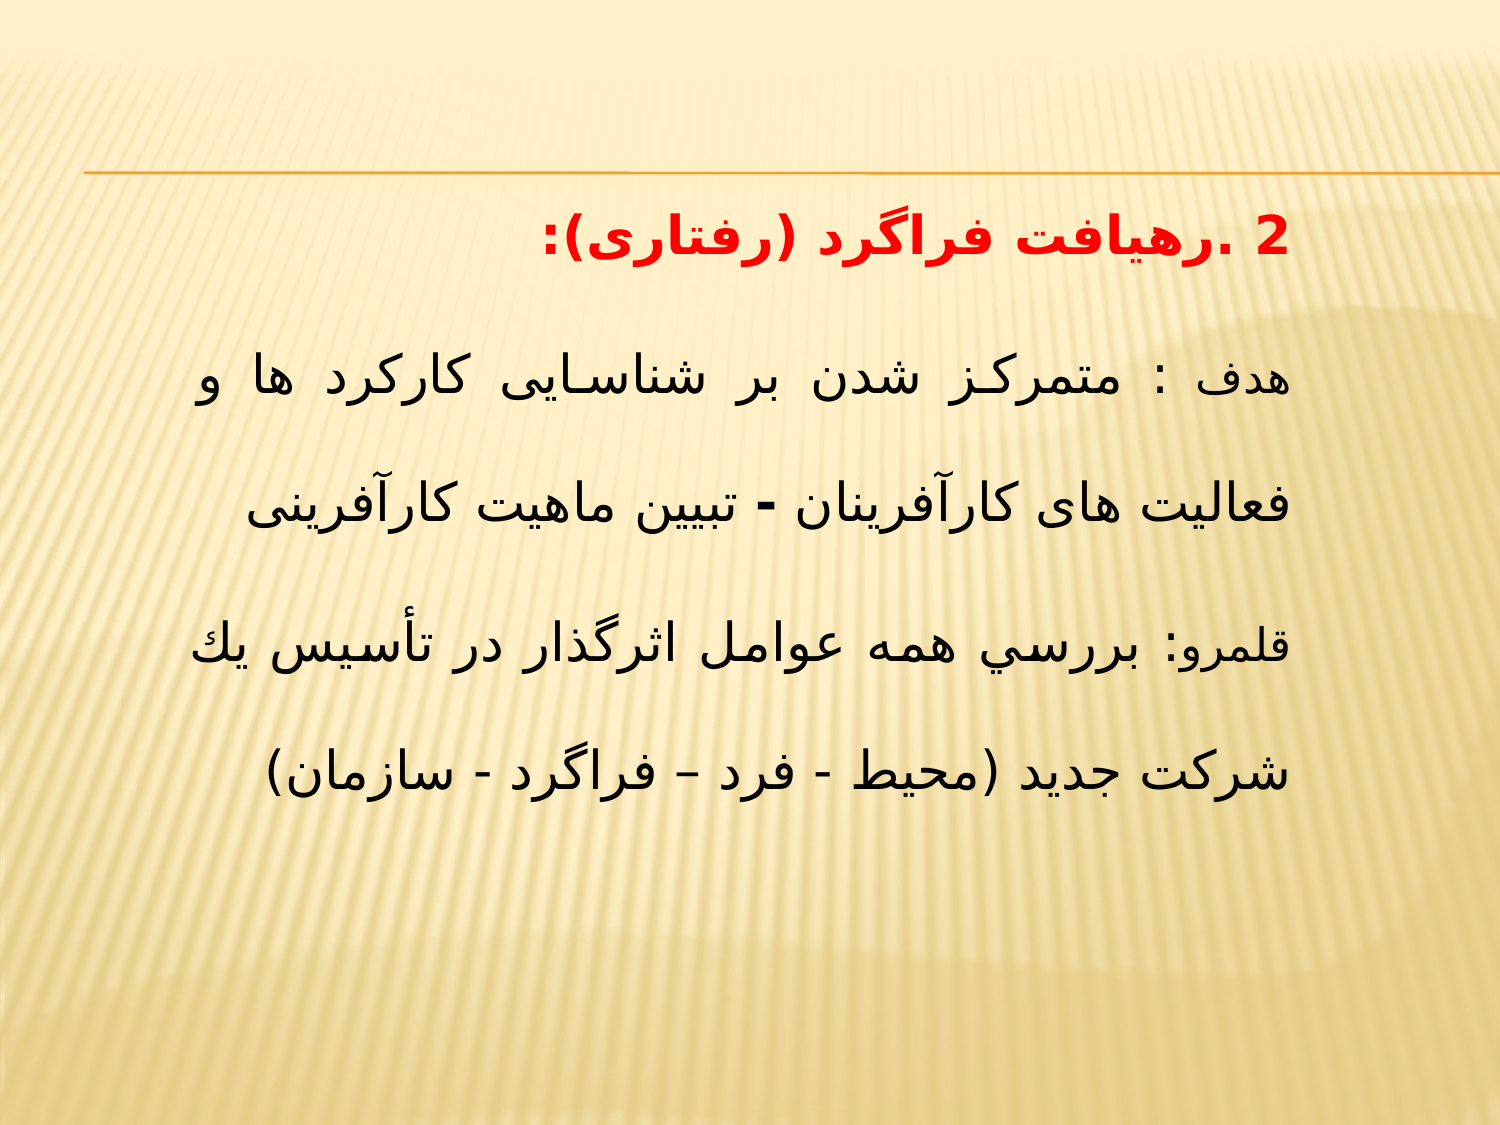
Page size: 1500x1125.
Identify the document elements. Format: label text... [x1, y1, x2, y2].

list 2 .رهیافت فراگرد (رفتاری): هدف : متمرکز شدن بر شناسایی کارکرد ها و فعالیت های کارآفرینان - تبیین ماهیت کارآفرینی قلمرو: بررسي همه عوامل اثرگذار در تأسيس يك شركت جديد (محيط - فرد – فراگرد - سازمان) [171, 128, 1317, 997]
